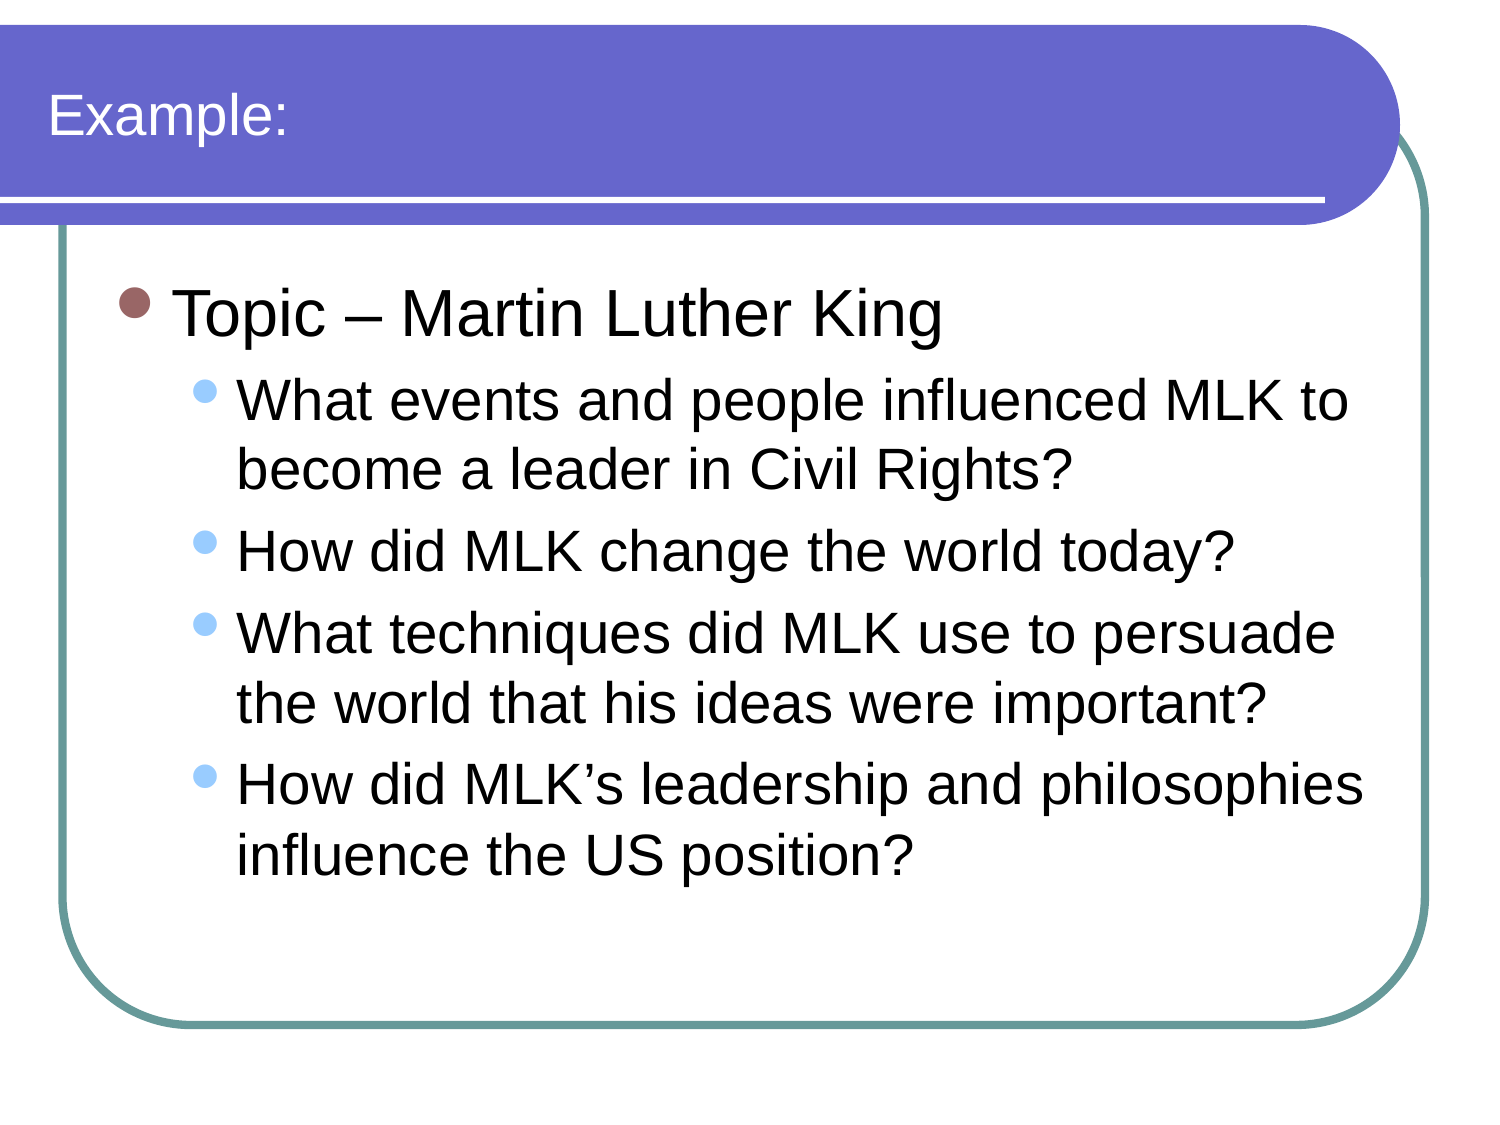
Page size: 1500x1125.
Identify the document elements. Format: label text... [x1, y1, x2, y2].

list Topic – Martin Luther King What events and people influenced MLK to become a leader in Civil Rights? How did MLK change the world today? What techniques did MLK use to persuade the world that his ideas were important? How did MLK’s leadership and philosophies influence the US position? [99, 262, 1401, 988]
title Example: [31, 37, 1348, 188]
